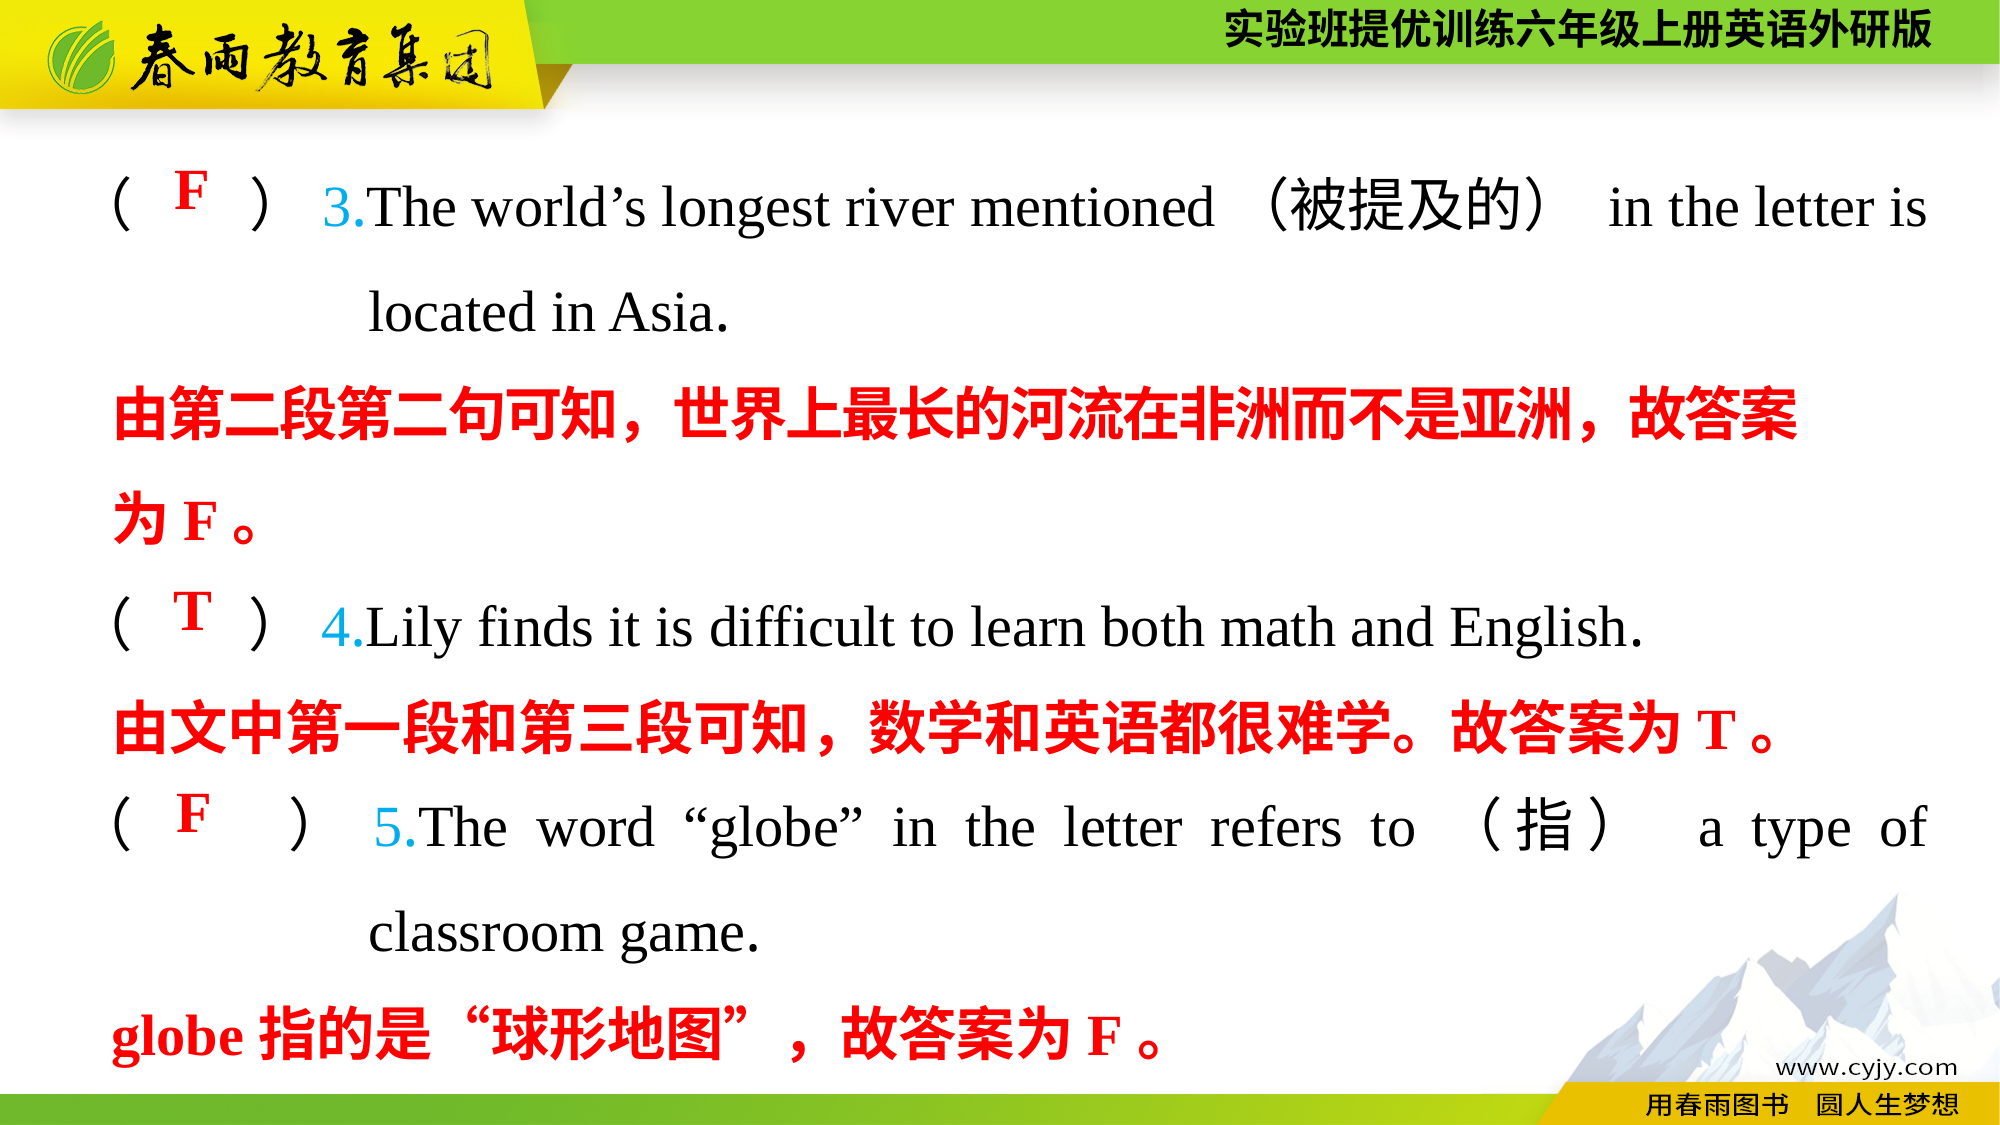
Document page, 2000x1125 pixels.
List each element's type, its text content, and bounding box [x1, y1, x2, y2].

text_box 由文中第一段和第三段可知，数学和英语都很难学。故答案为T。 [96, 648, 1944, 745]
text_box globe指的是“球形地图”，故答案为F。 [96, 954, 1944, 1075]
list （ ）3.The world’s longest river mentioned（被提及的） in the letter is located in Asia. （ ）4.Lily finds it is difficult to learn both math and English. [59, 125, 1944, 745]
text_box F [161, 766, 227, 852]
text_box 由第二段第二句可知，世界上最长的河流在非洲而不是亚洲，故答案 为F。 [96, 334, 1944, 560]
text_box （ ）5.The word “globe” in the letter refers to（指） a type of classroom game. [59, 745, 1944, 971]
text_box T [158, 564, 228, 648]
text_box F [160, 144, 226, 229]
picture [0, 0, 2000, 1125]
